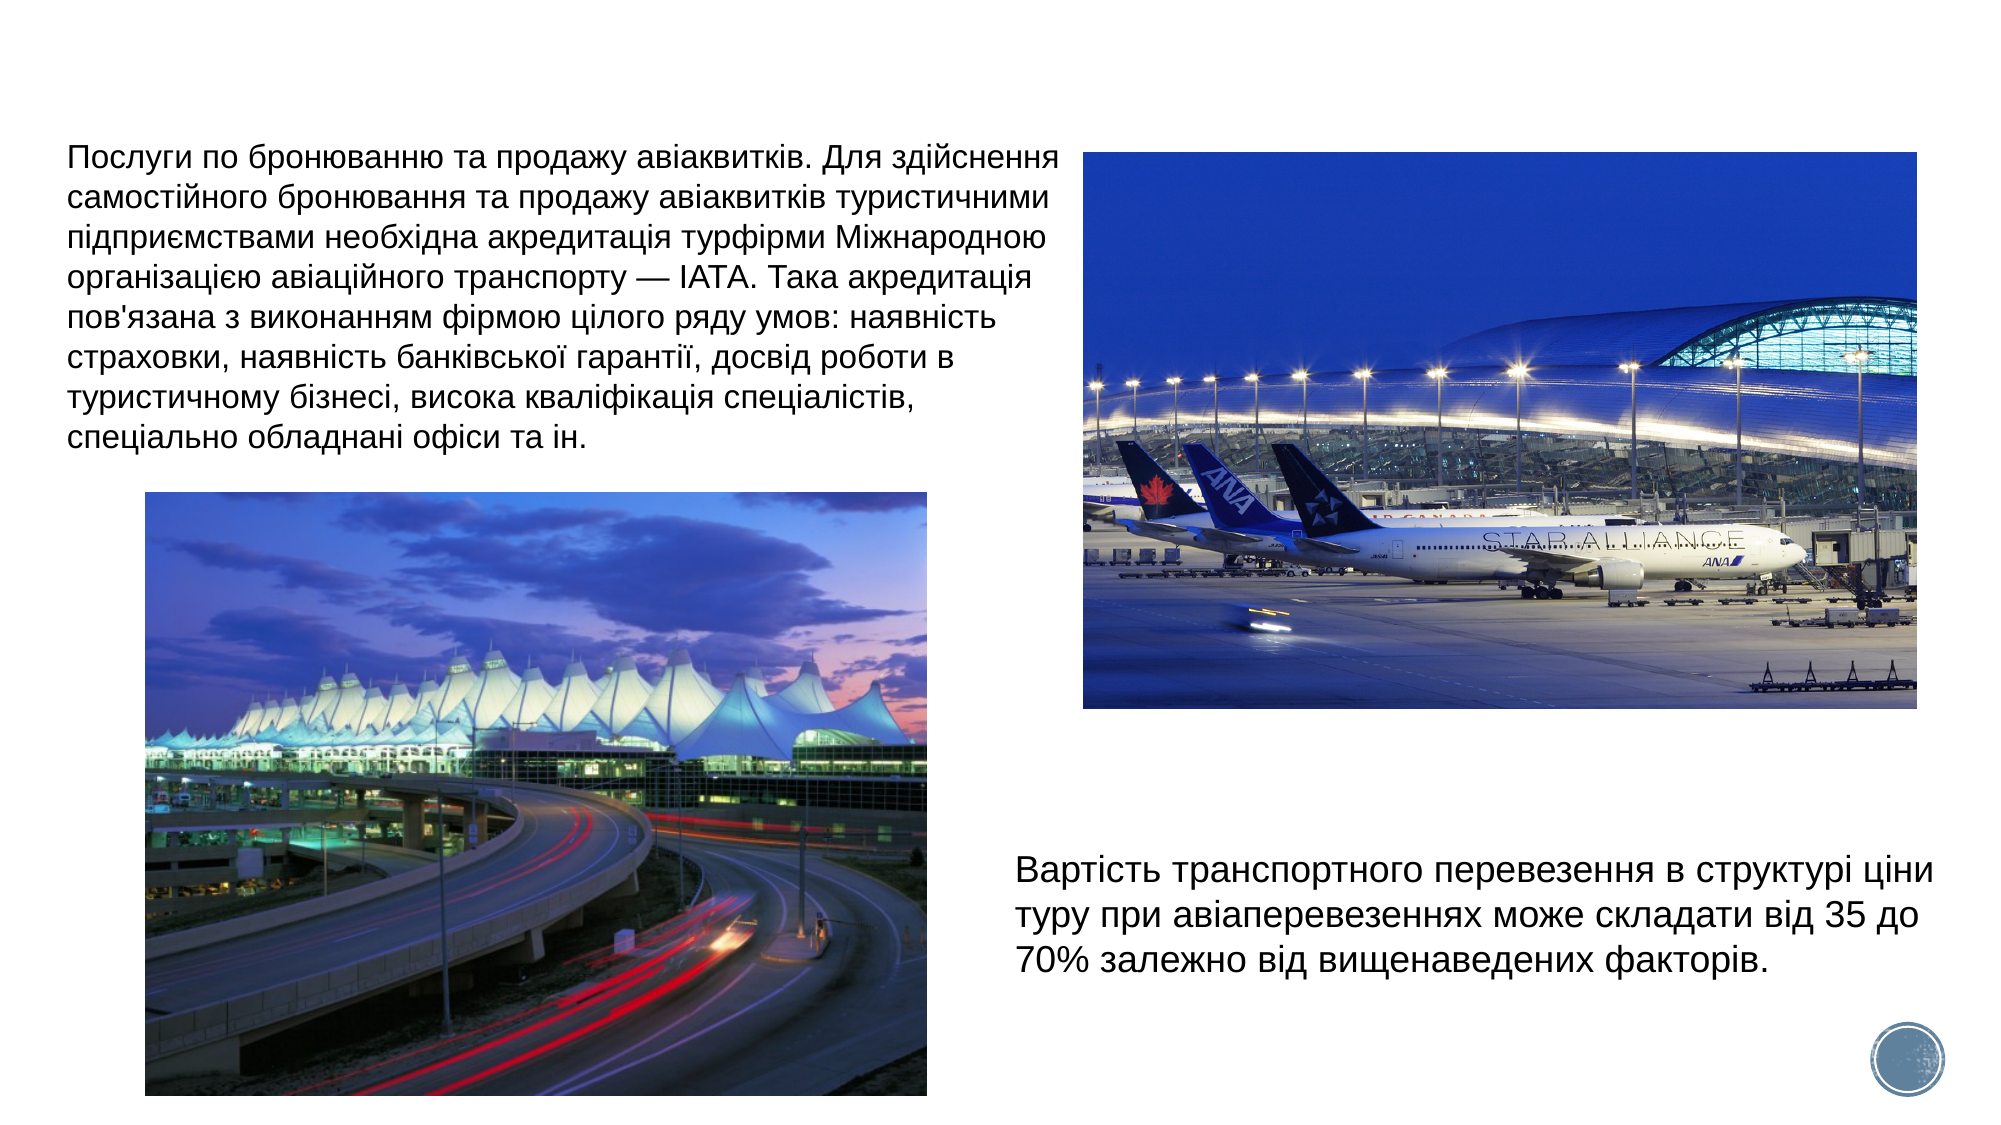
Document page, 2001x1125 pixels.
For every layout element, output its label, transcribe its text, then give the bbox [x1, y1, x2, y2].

text_box Вартість транспортного перевезення в структурі ціни туру при авіаперевезеннях може складати від 35 до 70% залежно від вищенаведених факторів. [999, 837, 2000, 988]
picture [145, 492, 927, 1096]
picture [1083, 152, 1917, 709]
text_box Послуги по бронюванню та продажу авіаквитків. Для здійснення самостійного бронювання та продажу авіаквитків туристичними підприємствами необхідна акредитація турфірми Міжнародною організацією авіаційного транспорту — ІАТА. Така акредитація пов'язана з виконанням фірмою цілого ряду умов: наявність страховки, наявність банківської гарантії, досвід роботи в туристичному бізнесі, висока кваліфікація спеціалістів, спеціально обладнані офіси та ін. [52, 128, 1105, 463]
